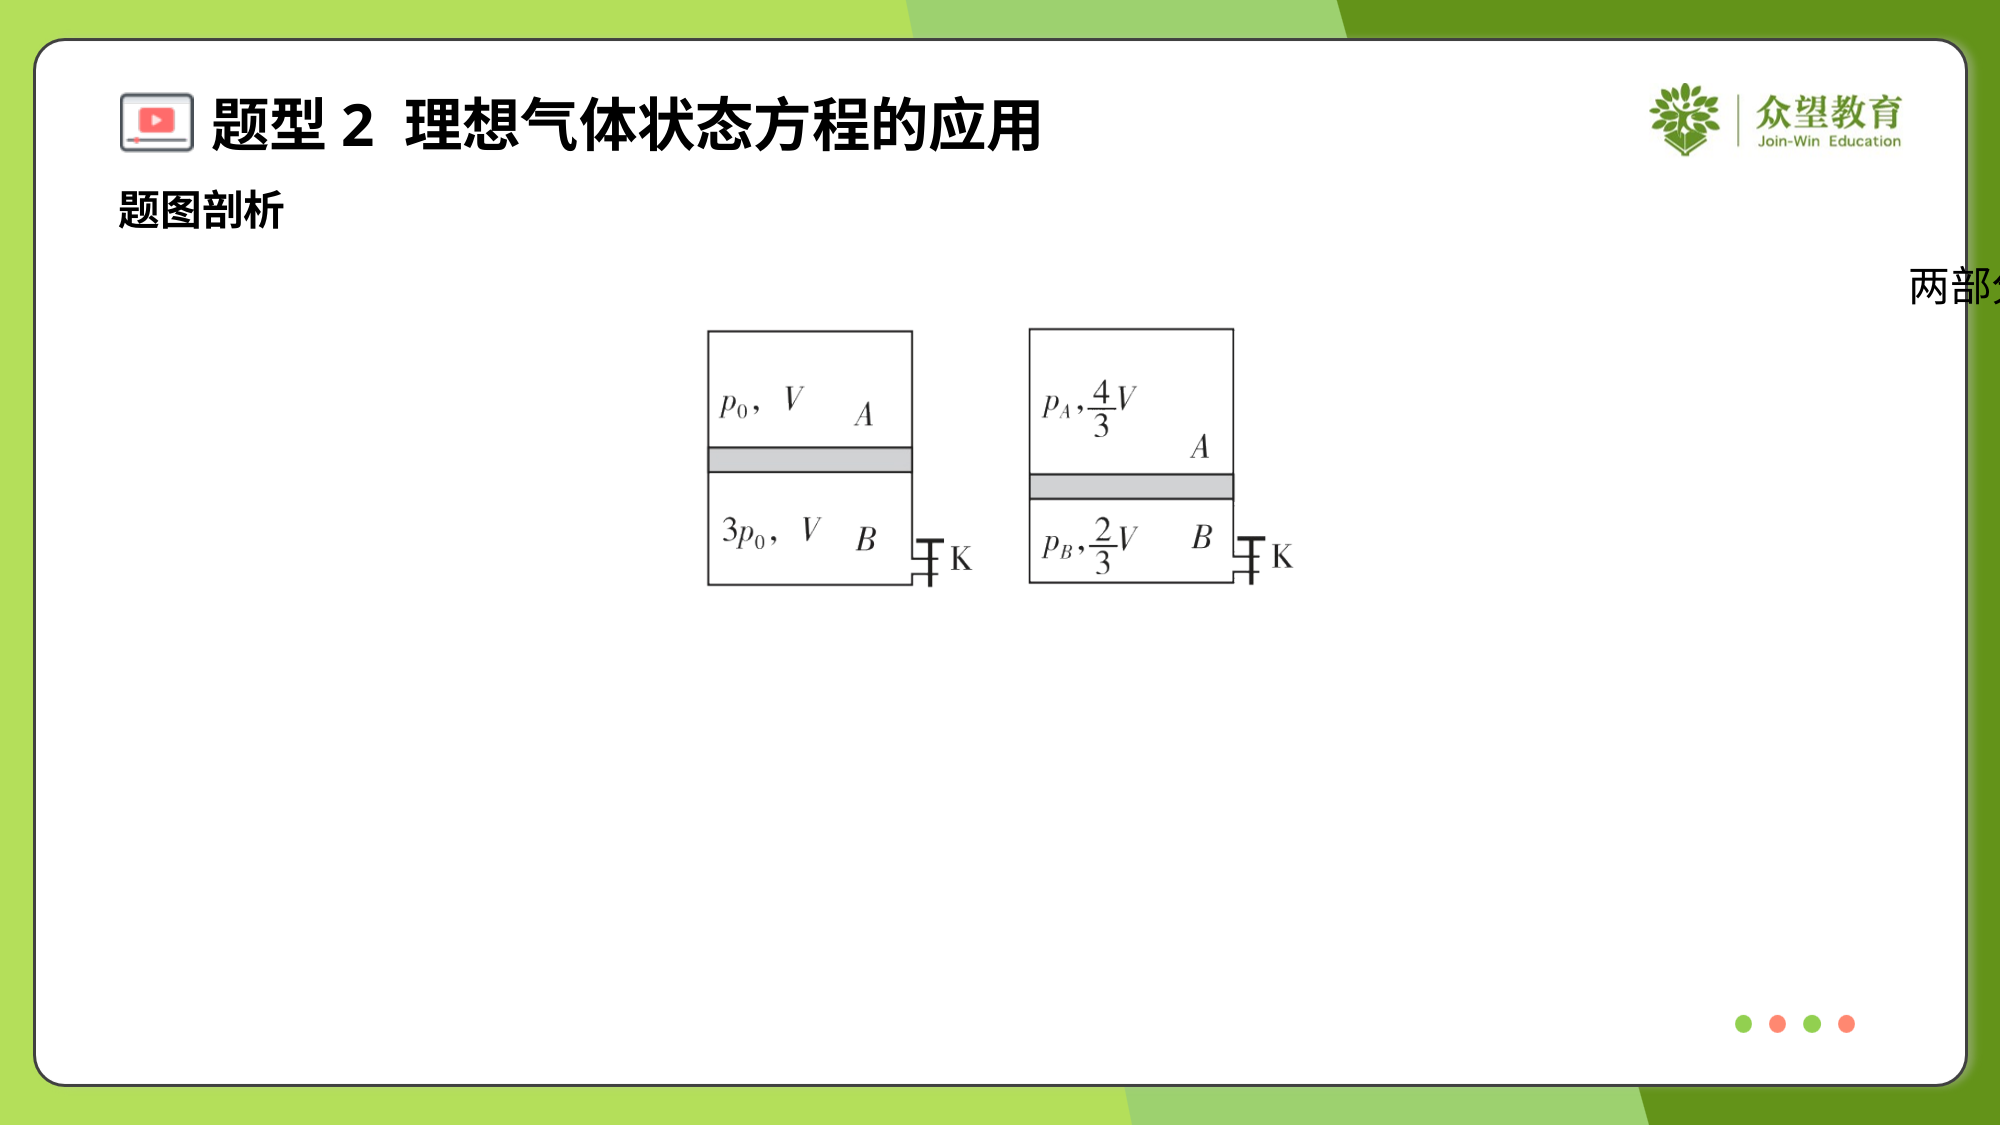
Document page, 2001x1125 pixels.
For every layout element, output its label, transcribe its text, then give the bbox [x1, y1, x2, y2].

text_box 题图剖析 [118, 158, 1883, 226]
picture [0, 0, 2000, 1125]
